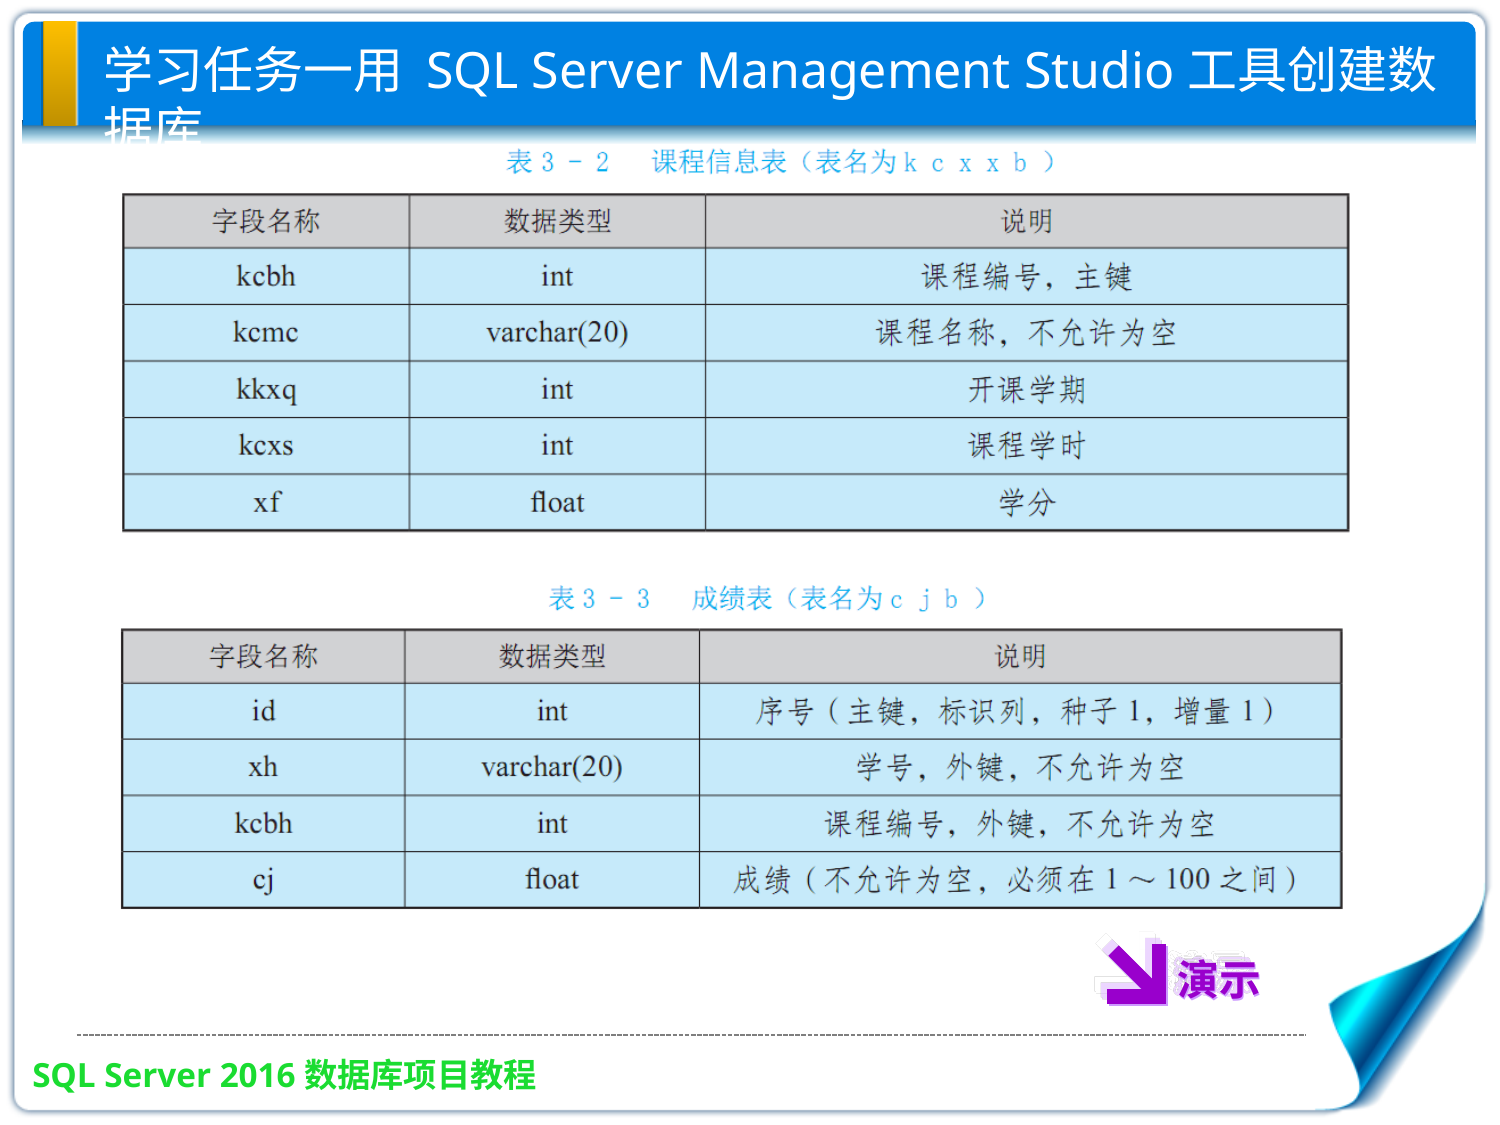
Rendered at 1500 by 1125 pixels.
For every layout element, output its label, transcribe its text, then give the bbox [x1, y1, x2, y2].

title 学习任务一用 SQL Server Management Studio工具创建数据库 [88, 30, 1471, 124]
picture [0, 0, 1500, 1125]
